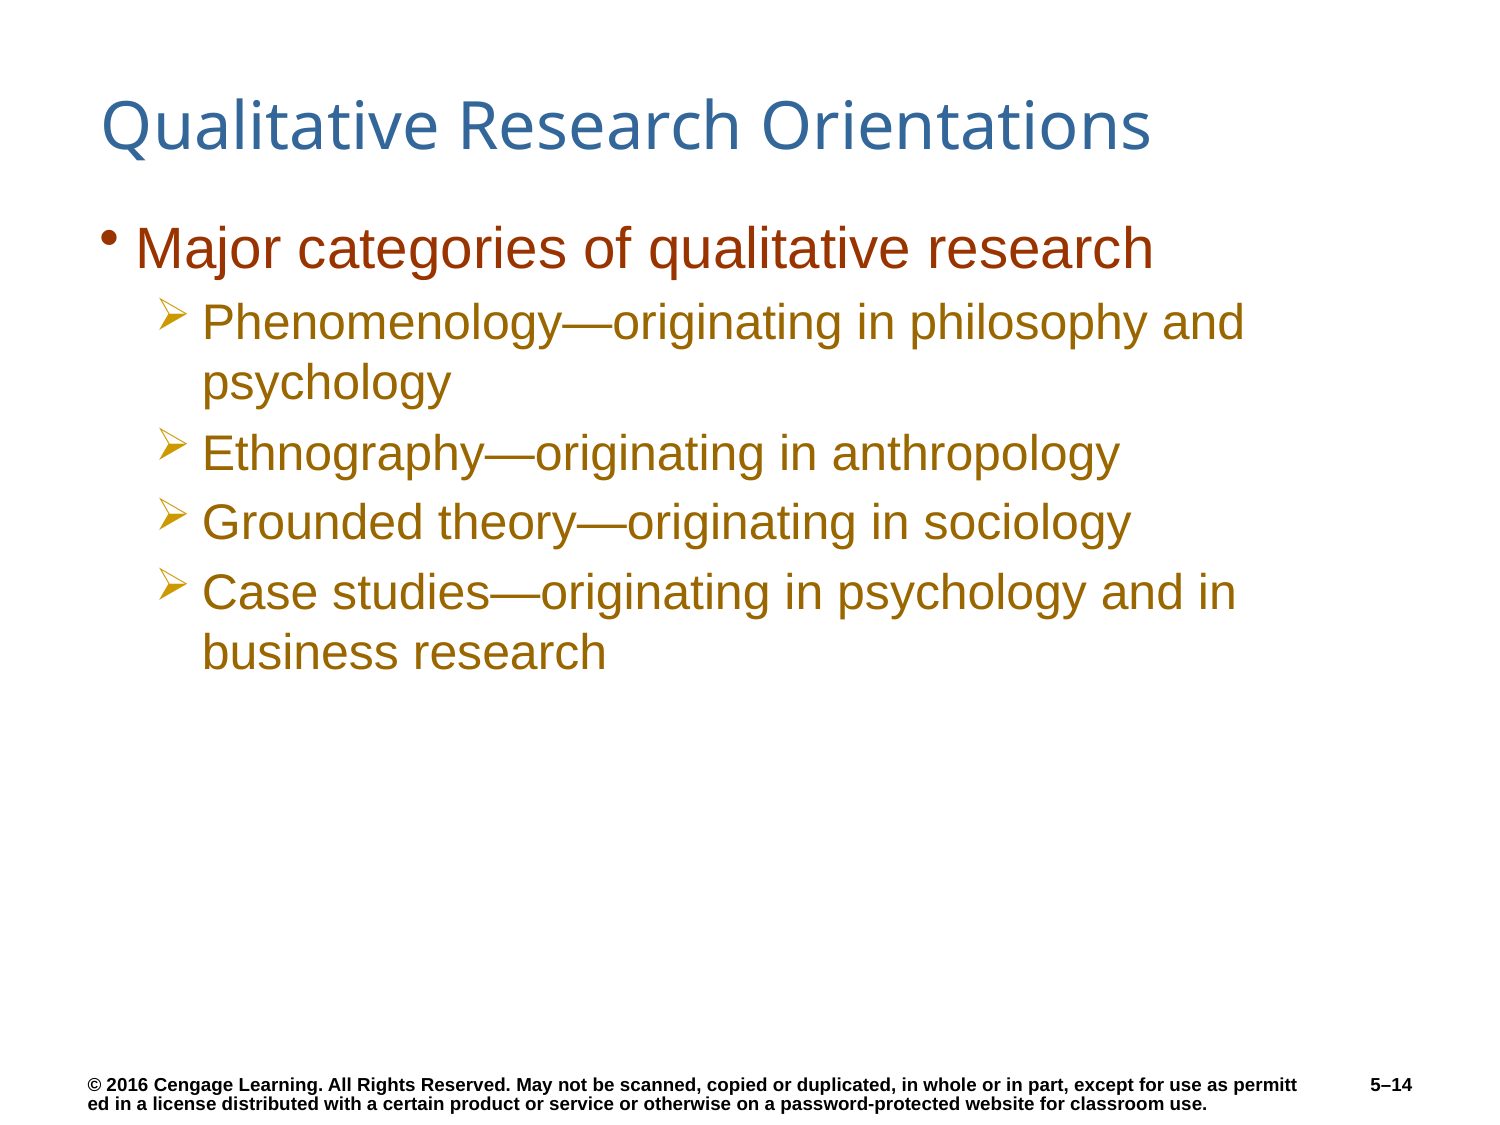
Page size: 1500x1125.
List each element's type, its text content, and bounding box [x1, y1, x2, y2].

title Qualitative Research Orientations [85, 75, 1411, 171]
slide_number 5–14 [1050, 1042, 1413, 1103]
list Major categories of qualitative research Phenomenology—originating in philosophy and psychology Ethnography—originating in anthropology Grounded theory—originating in sociology Case studies—originating in psychology and in business research [84, 202, 1414, 1013]
footer © 2016 Cengage Learning. All Rights Reserved. May not be scanned, copied or duplicated, in whole or in part, except for use as permitted in a license distributed with a certain product or service or otherwise on a password-protected website for classroom use. [87, 1057, 1050, 1103]
